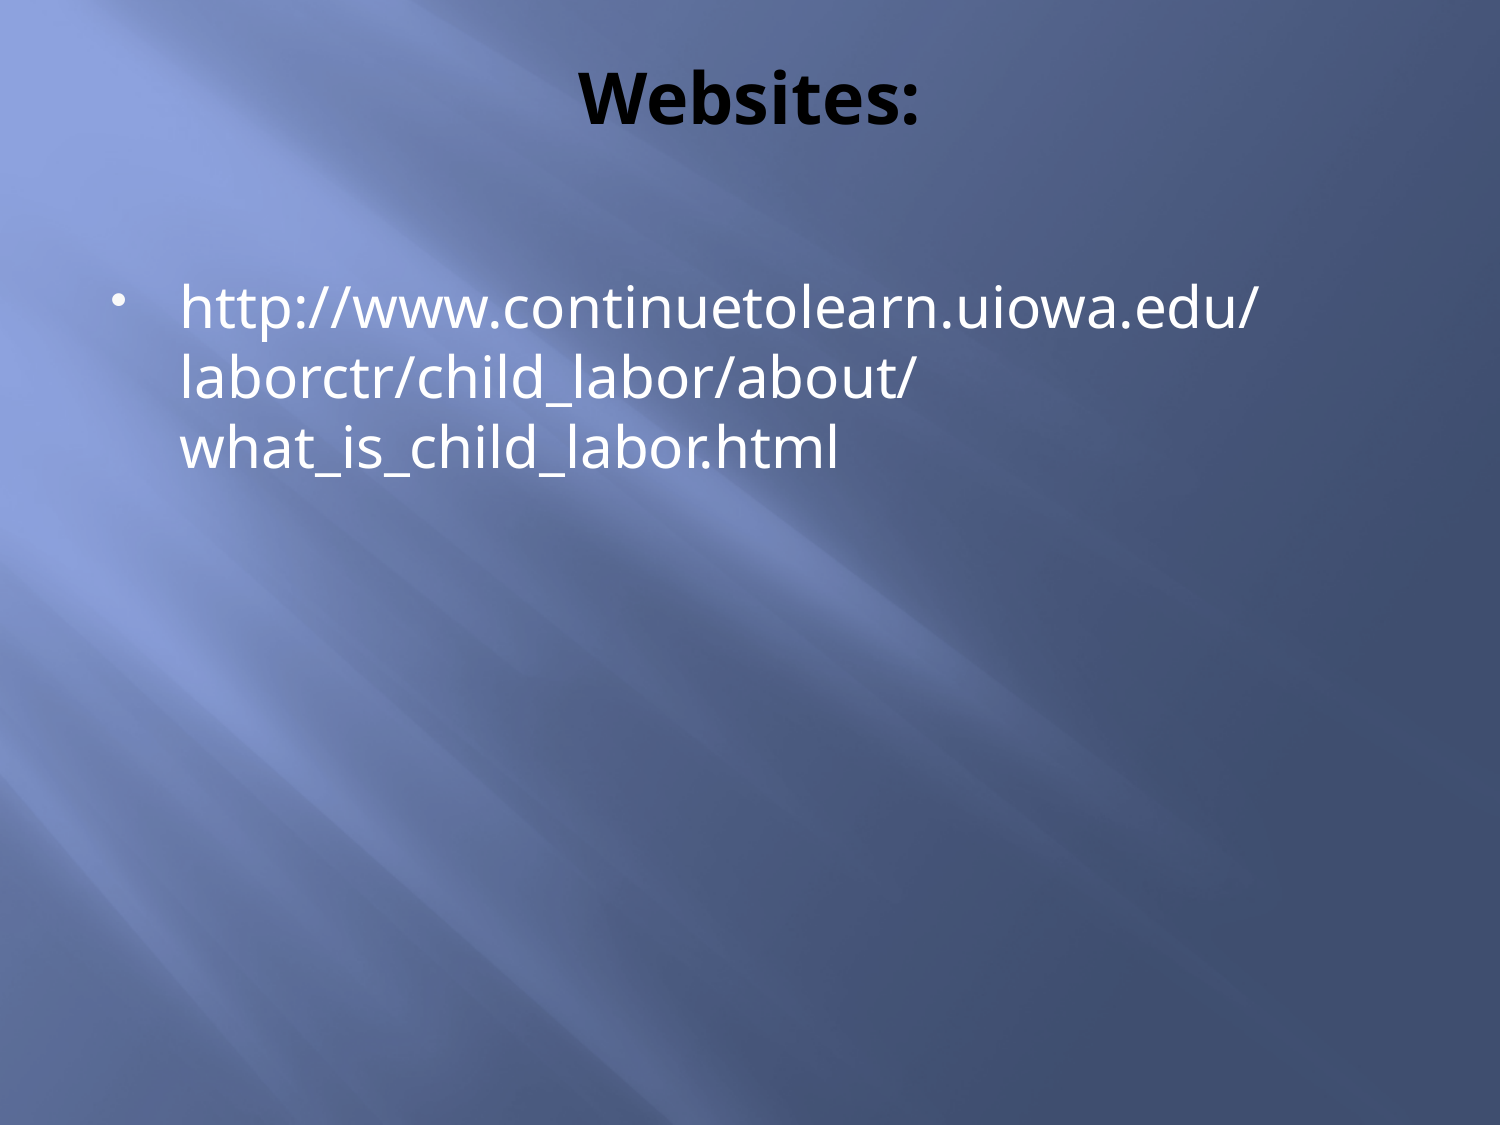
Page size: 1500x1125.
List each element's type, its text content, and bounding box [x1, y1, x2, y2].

title Websites: [75, 45, 1425, 233]
list http://www.continuetolearn.uiowa.edu/laborctr/child_labor/about/what_is_child_labor.html [75, 262, 1425, 1035]
